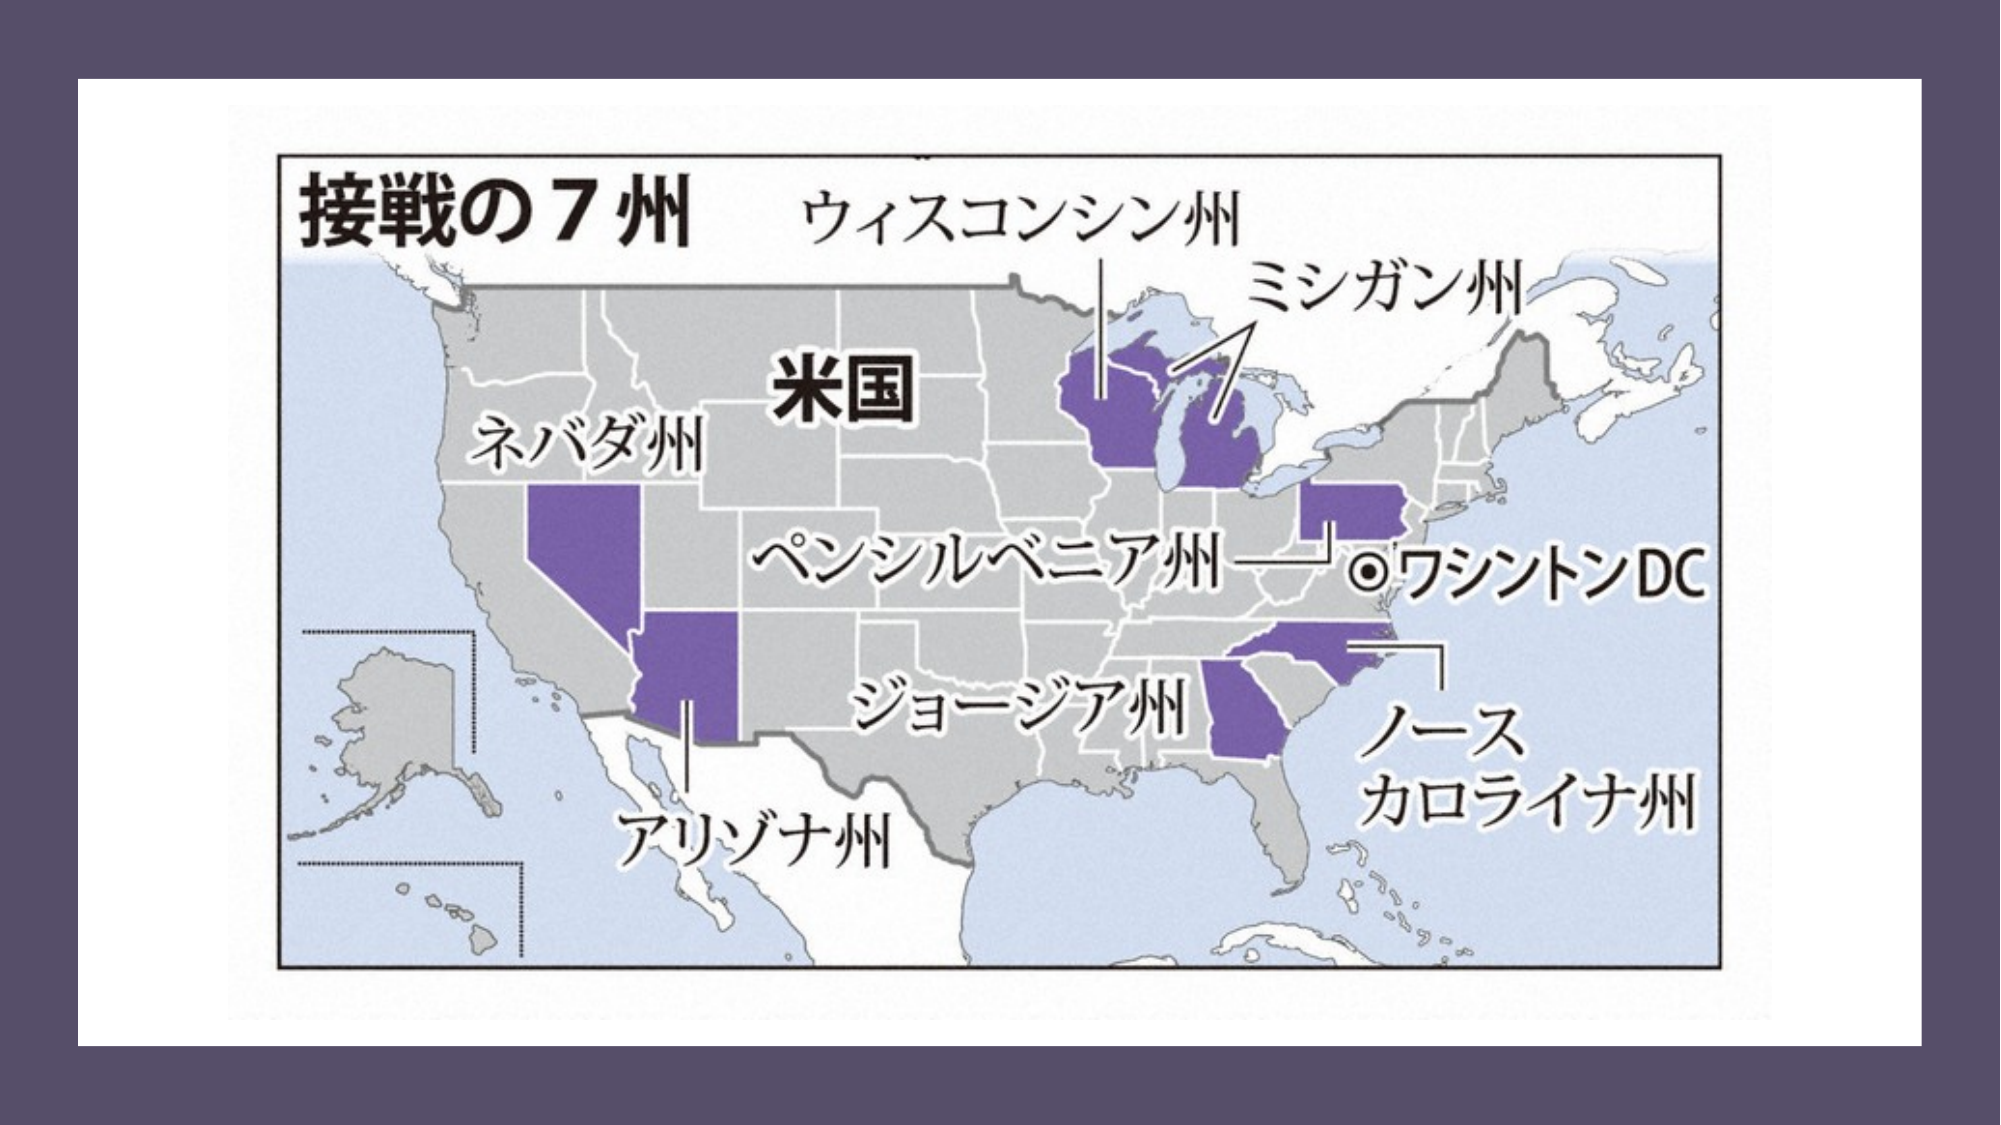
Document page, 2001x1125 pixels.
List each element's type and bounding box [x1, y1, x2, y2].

text_box [77, 78, 1923, 1047]
picture [228, 105, 1772, 1020]
text_box [0, 0, 2000, 1125]
